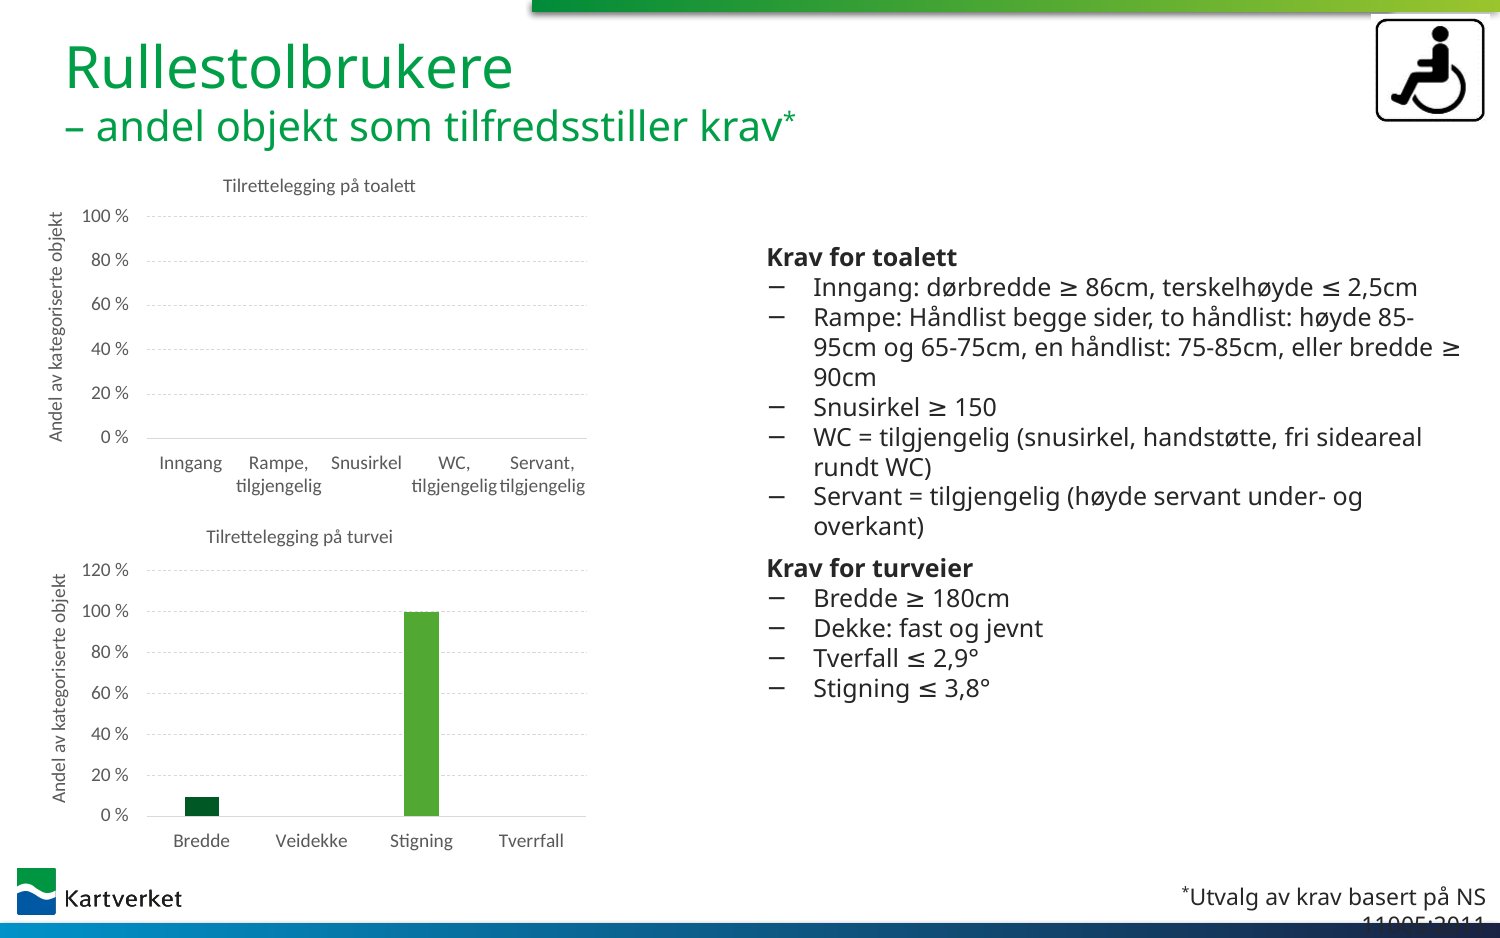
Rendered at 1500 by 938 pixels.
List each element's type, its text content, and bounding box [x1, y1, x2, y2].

text_box *Utvalg av krav basert på NS 11005:2011 [1068, 873, 1500, 938]
picture [41, 166, 598, 505]
text_box Rullestolbrukere – andel objekt som tilfredsstiller krav* [49, 14, 1431, 158]
text_box Krav for turveier Bredde ≥ 180cm Dekke: fast og jevnt Tverfall ≤ 2,9° Stigning ≤ 3,8° [751, 545, 1483, 710]
picture [41, 520, 598, 859]
picture [1371, 13, 1491, 127]
text_box Krav for toalett Inngang: dørbredde ≥ 86cm, terskelhøyde ≤ 2,5cm Rampe: Håndlist begge sider, to håndlist: høyde 85-95cm og 65-75cm, en håndlist: 75-85cm, eller bredde ≥ 90cm Snusirkel ≥ 150 WC = tilgjengelig (snusirkel, handstøtte, fri sideareal rundt WC) Servant = tilgjengelig (høyde servant under- og overkant) [751, 234, 1483, 545]
